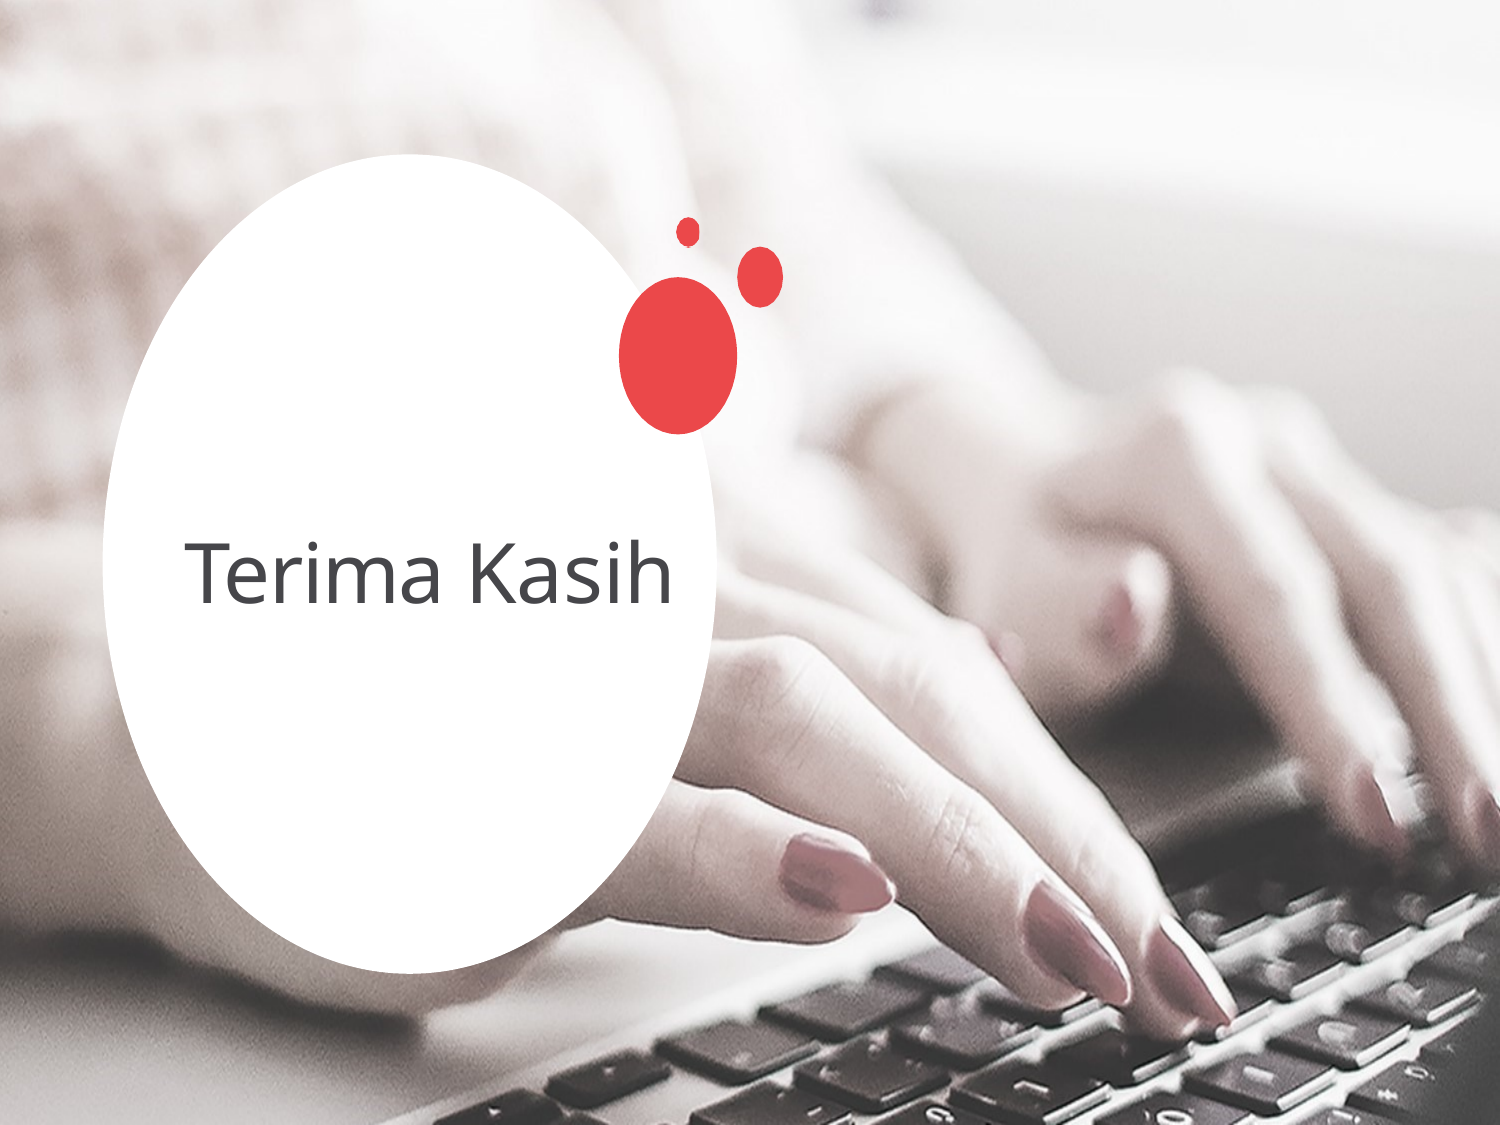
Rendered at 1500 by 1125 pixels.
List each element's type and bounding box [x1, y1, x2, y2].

text_box [102, 154, 784, 975]
text_box [0, 0, 1500, 1125]
